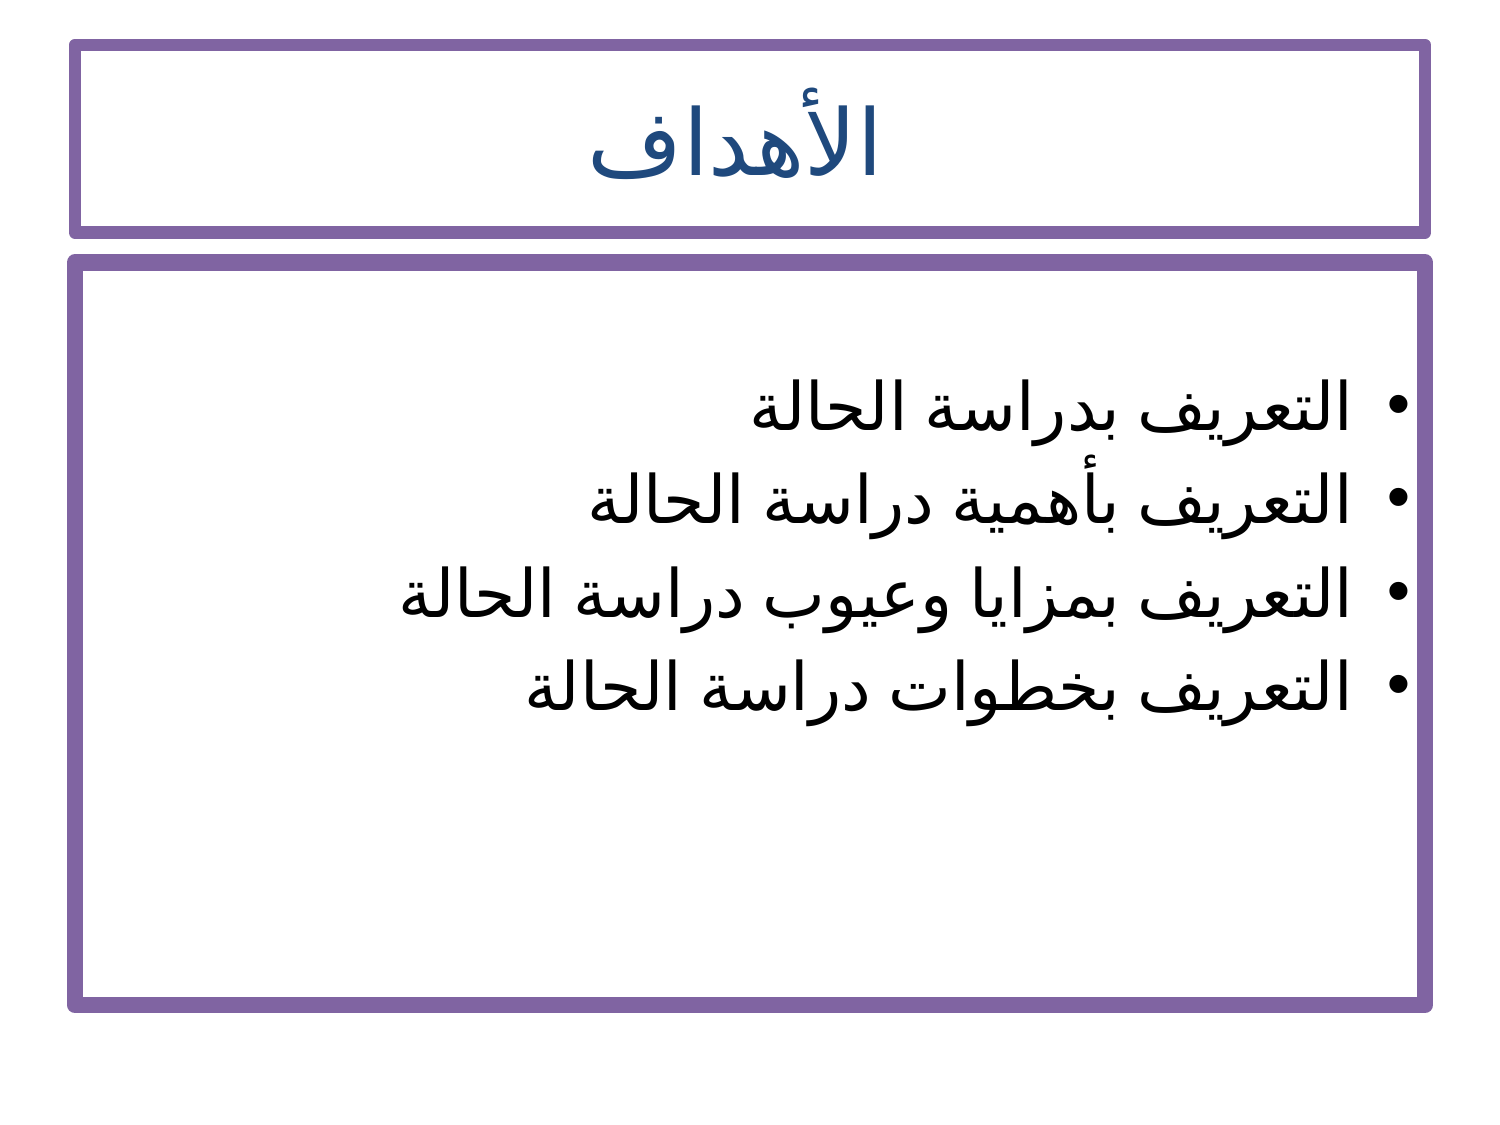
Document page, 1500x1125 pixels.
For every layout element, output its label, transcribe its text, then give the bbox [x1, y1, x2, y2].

title الأهداف [75, 45, 1425, 233]
list التعريف بدراسة الحالة التعريف بأهمية دراسة الحالة التعريف بمزايا وعيوب دراسة الحالة التعريف بخطوات دراسة الحالة [75, 262, 1425, 1005]
